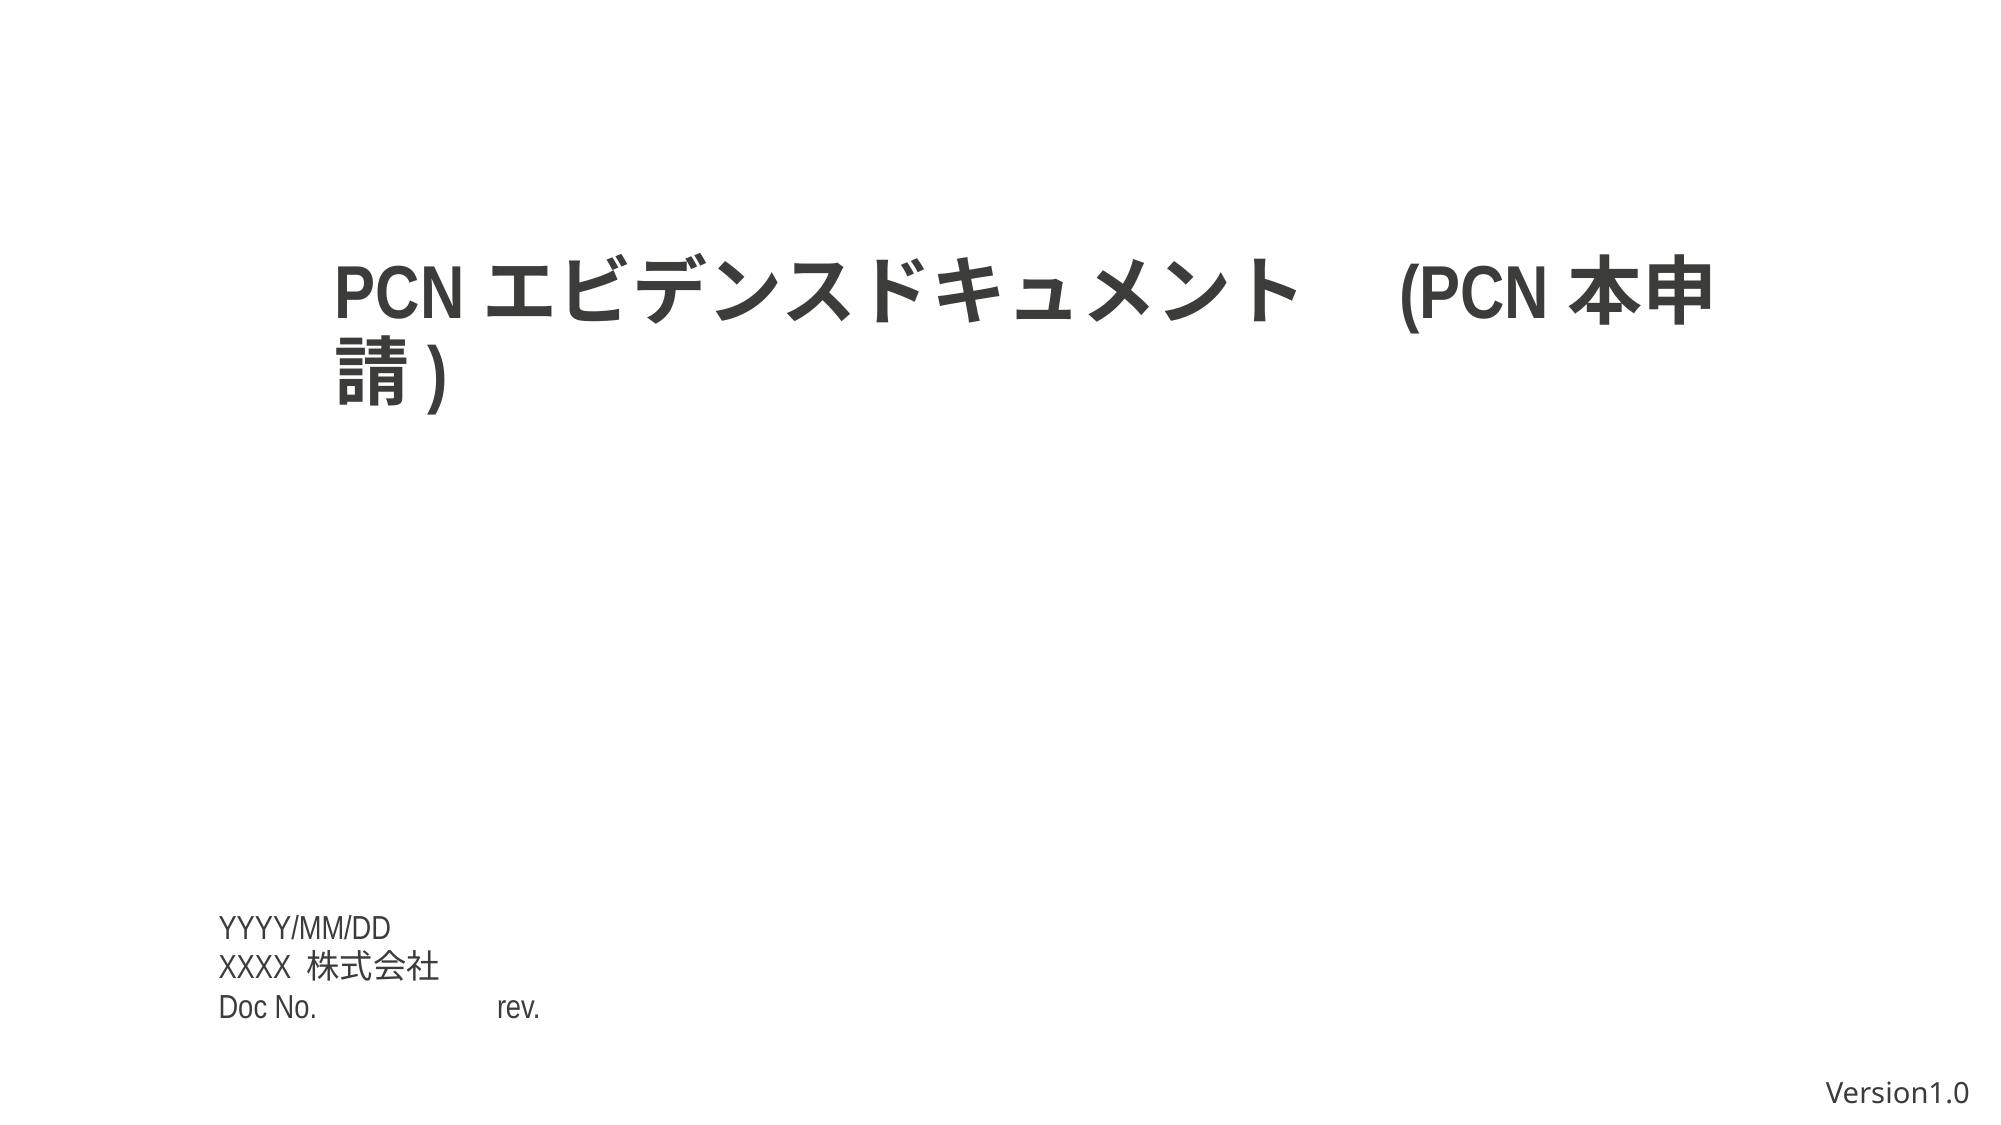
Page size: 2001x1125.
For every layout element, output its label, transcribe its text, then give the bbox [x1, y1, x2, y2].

list PCNエビデンスドキュメント (PCN本申請) [293, 274, 1813, 458]
list Yyyy/mm/dd XXXX 株式会社 Doc No. rev. [177, 876, 1004, 1058]
text_box Version1.0 [1810, 1067, 1985, 1117]
